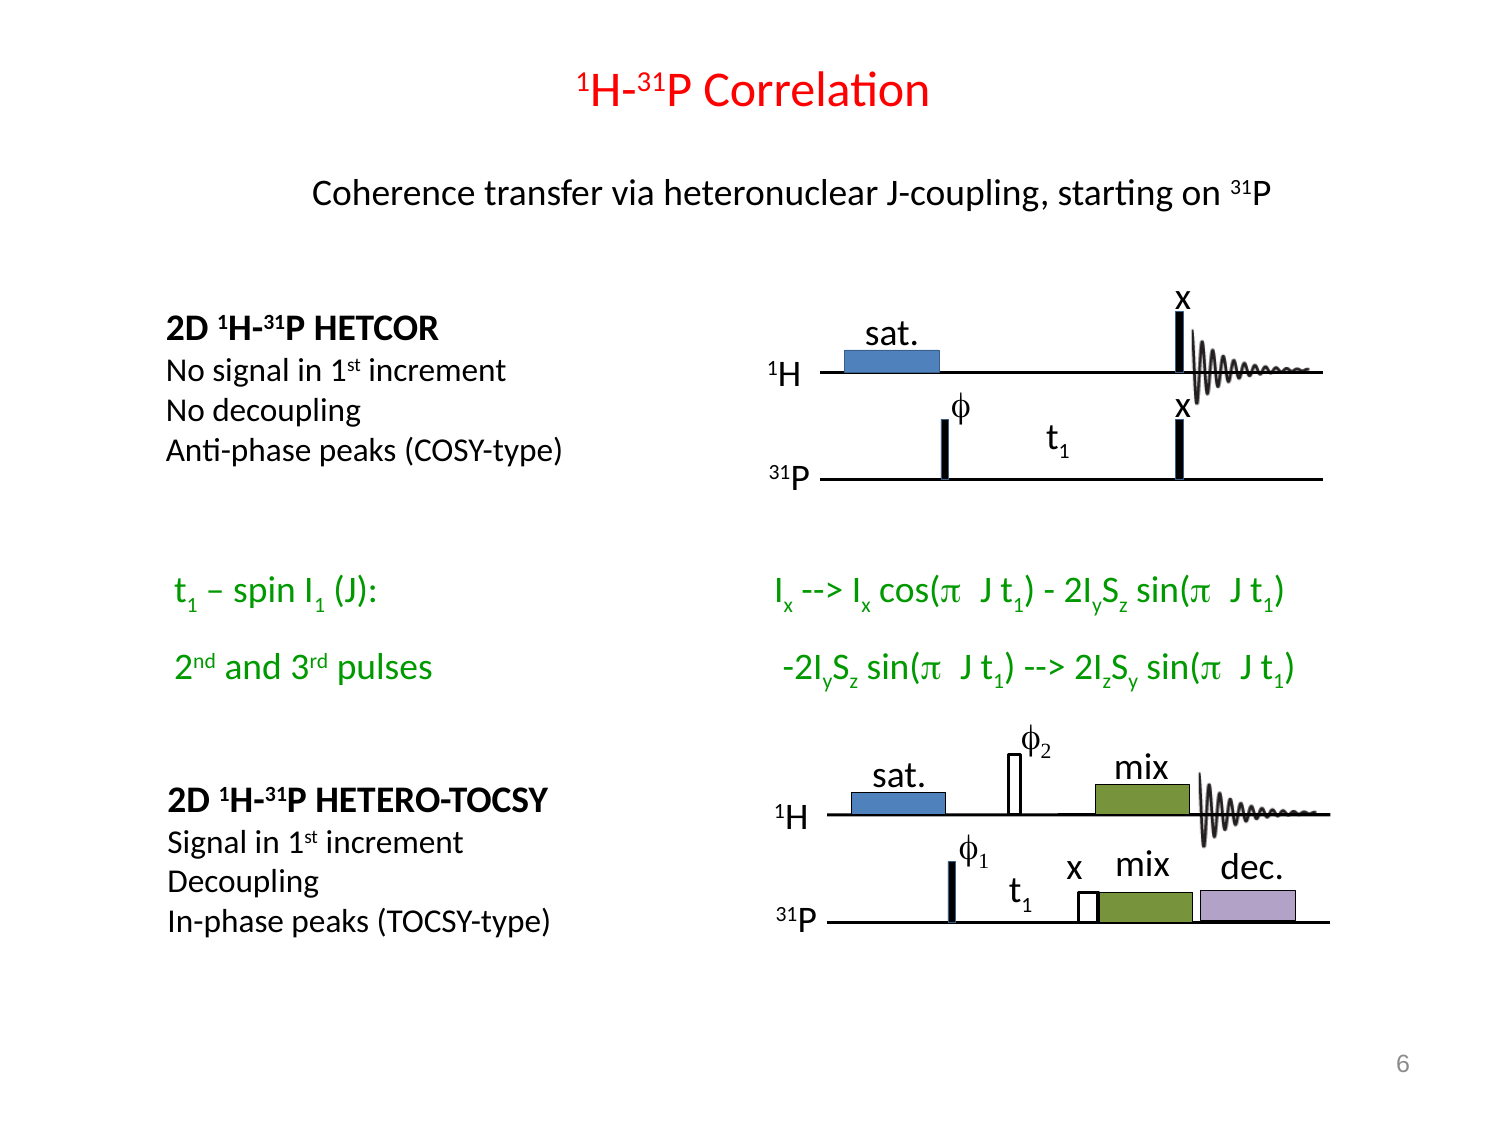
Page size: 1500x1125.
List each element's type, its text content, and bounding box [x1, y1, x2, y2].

text_box mix [1100, 831, 1185, 892]
text_box [1093, 782, 1174, 813]
text_box 2D 1H-31P HETERO-TOCSY Signal in 1st increment Decoupling In-phase peaks (TOCSY-type) [152, 767, 567, 947]
text_box 31P [753, 445, 825, 506]
text_box [842, 348, 941, 371]
text_box [1199, 888, 1297, 921]
picture [1172, 373, 1324, 423]
text_box f [936, 381, 986, 432]
text_box 31P [760, 888, 832, 948]
text_box x [1160, 264, 1207, 325]
text_box [939, 432, 951, 479]
text_box x [1160, 381, 1207, 432]
text_box 1H [759, 784, 824, 845]
text_box dec. [1205, 873, 1300, 894]
text_box f1 [944, 822, 1005, 881]
text_box sat. [857, 742, 942, 803]
picture [1179, 764, 1331, 814]
picture [1172, 322, 1324, 371]
slide_number 6 [1074, 1025, 1425, 1100]
text_box [1007, 771, 1023, 813]
text_box [946, 881, 958, 921]
text_box t1 – spin I1 (J): Ix --> Ix cos(p J t1) - 2IySz sin(p J t1) 2nd and 3rd pulses -2IySz sin(p J t1) --> 2IzSy sin(p J t1) [159, 532, 1319, 701]
text_box f2 [1006, 704, 1067, 771]
text_box [1173, 432, 1185, 479]
text_box [849, 790, 948, 813]
text_box mix [1099, 734, 1184, 795]
text_box [1077, 890, 1100, 921]
picture [1179, 816, 1331, 865]
text_box t1 [994, 857, 1048, 921]
text_box sat. [850, 300, 935, 361]
text_box 1H [752, 341, 817, 402]
text_box x [1051, 834, 1098, 894]
text_box Coherence transfer via heteronuclear J-coupling, starting on 31P [297, 160, 1287, 221]
text_box [1100, 890, 1194, 921]
text_box 2D 1H-31P HETCOR No signal in 1st increment No decoupling Anti-phase peaks (COSY-type) [151, 295, 579, 476]
text_box t1 [1031, 404, 1085, 471]
text_box 1H-31P Correlation [277, 36, 1229, 136]
